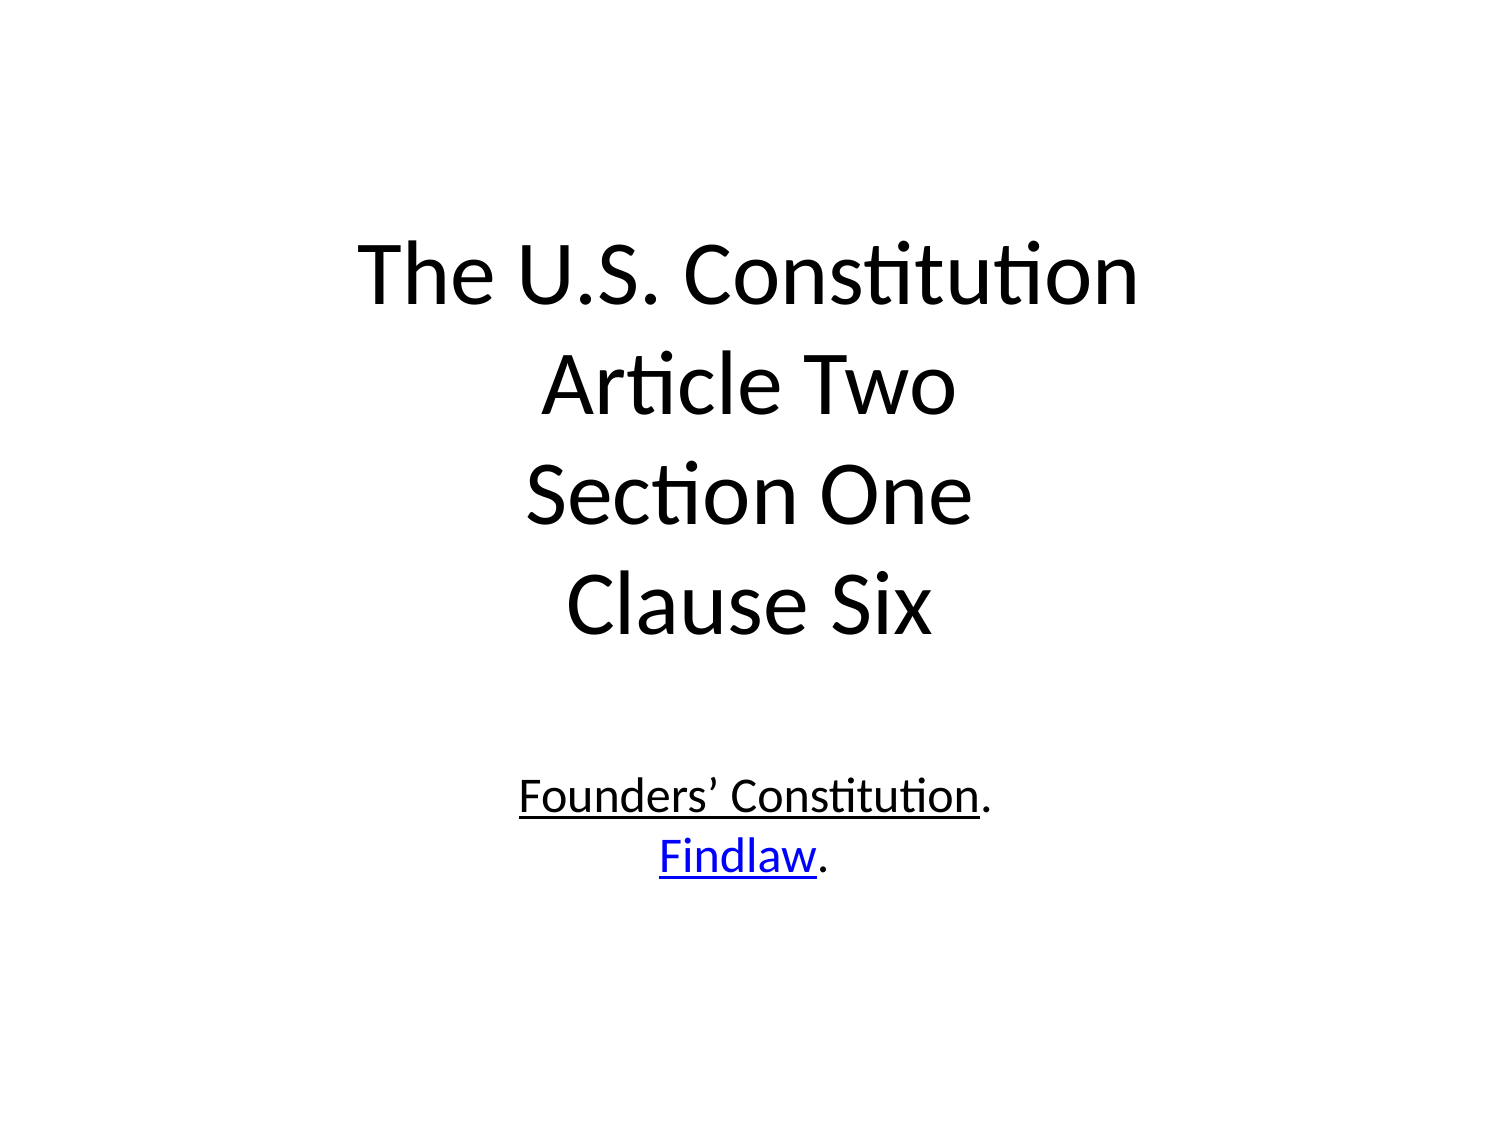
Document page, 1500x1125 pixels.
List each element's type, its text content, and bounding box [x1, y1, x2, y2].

title The U.S. Constitution Article Two Section One Clause Six Founders’ Constitution. Findlaw. [74, 44, 1426, 1051]
